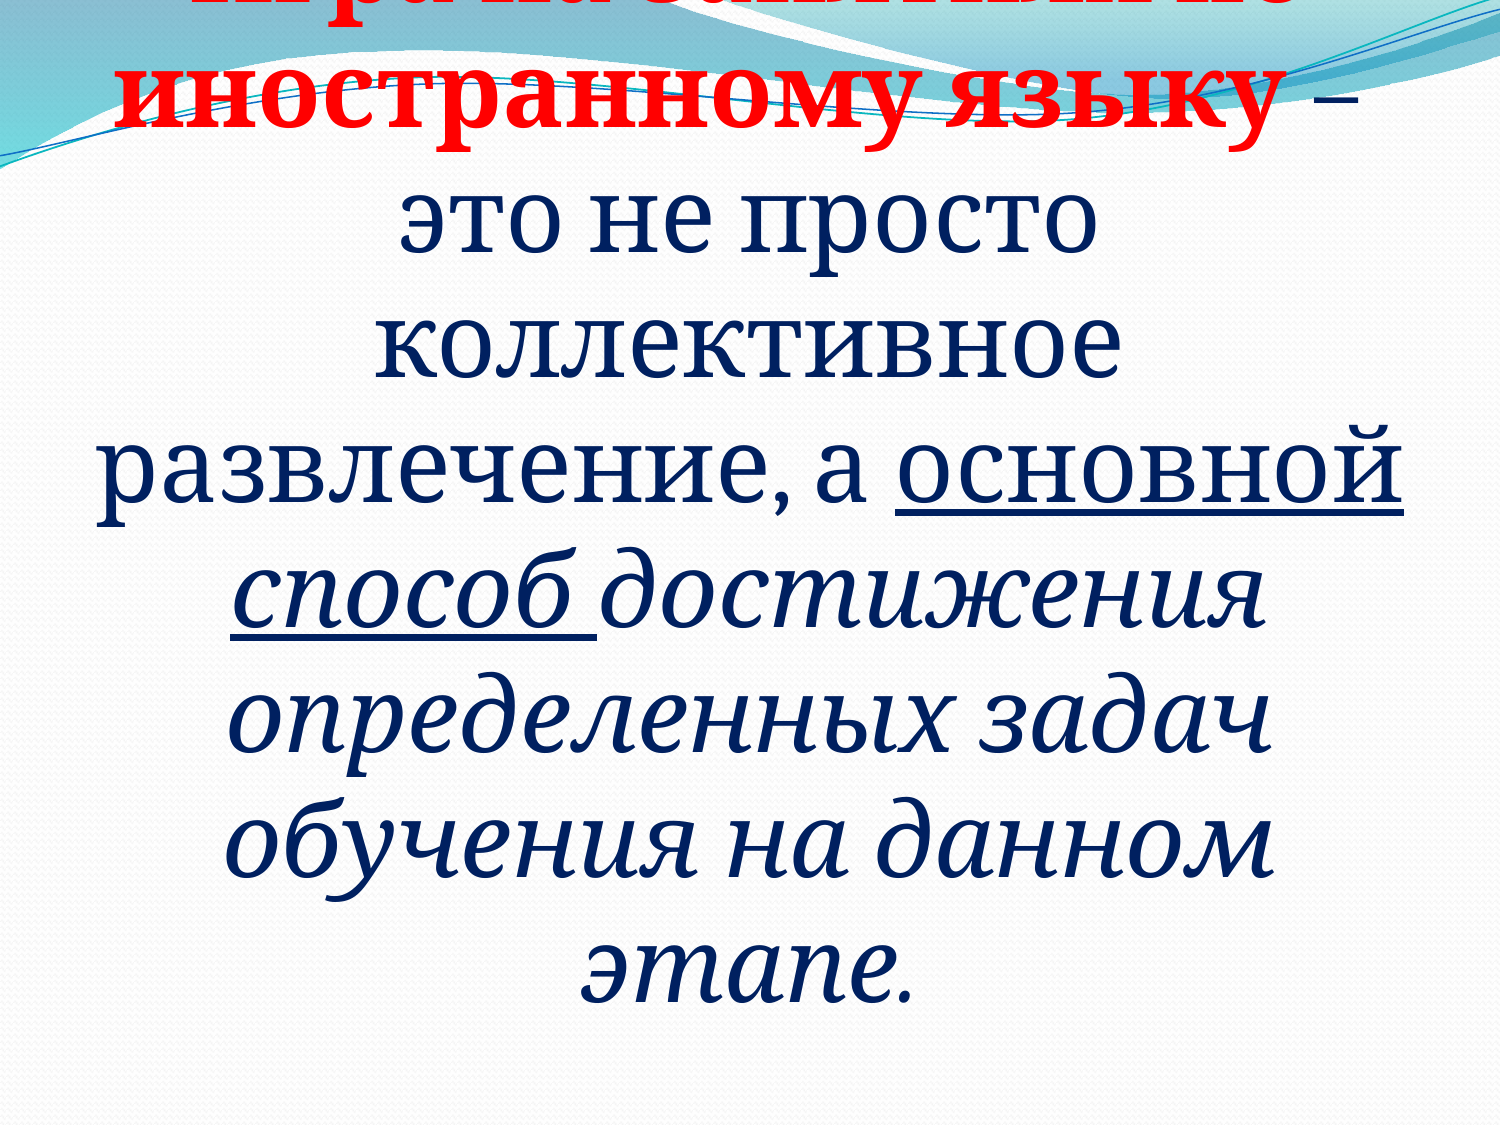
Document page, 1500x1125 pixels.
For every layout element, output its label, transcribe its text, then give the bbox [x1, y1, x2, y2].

title Игра на занятиях по иностранному языку – это не просто коллективное развлечение, а основной способ достижения определенных задач обучения на данном этапе. [75, 45, 1425, 1024]
